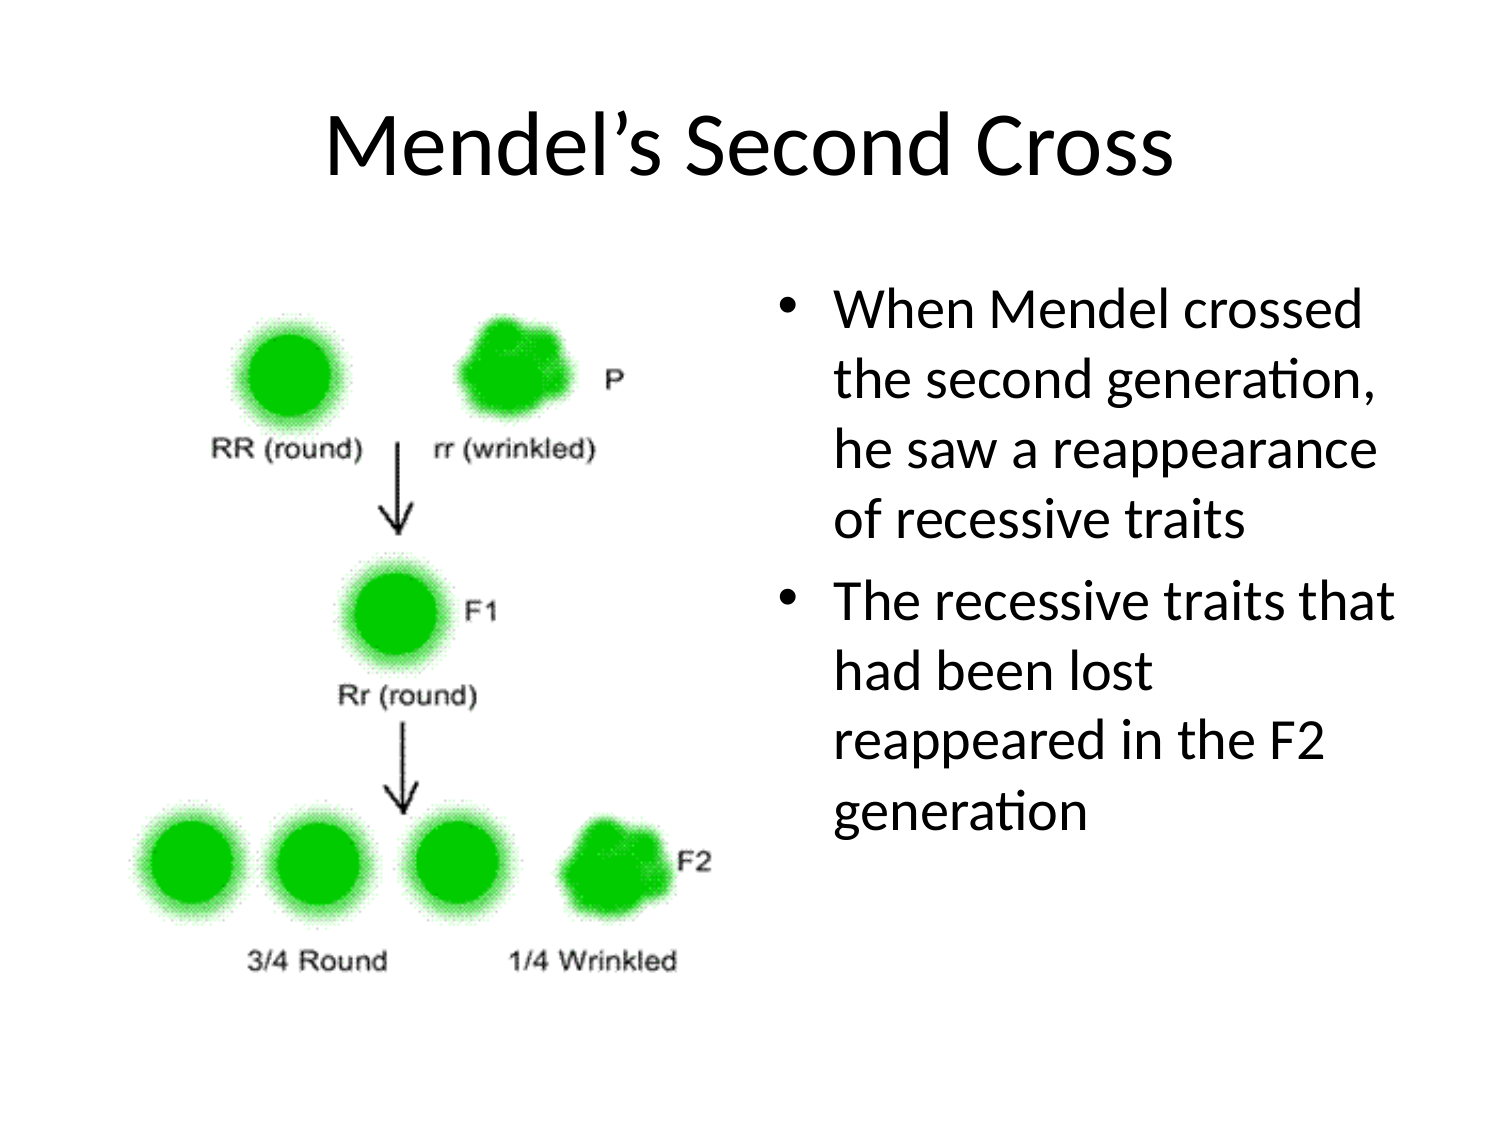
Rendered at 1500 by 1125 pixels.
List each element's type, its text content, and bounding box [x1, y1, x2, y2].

title Mendel’s Second Cross [75, 45, 1425, 233]
list When Mendel crossed the second generation, he saw a reappearance of recessive traits The recessive traits that had been lost reappeared in the F2 generation [762, 262, 1425, 1005]
picture [112, 299, 720, 988]
